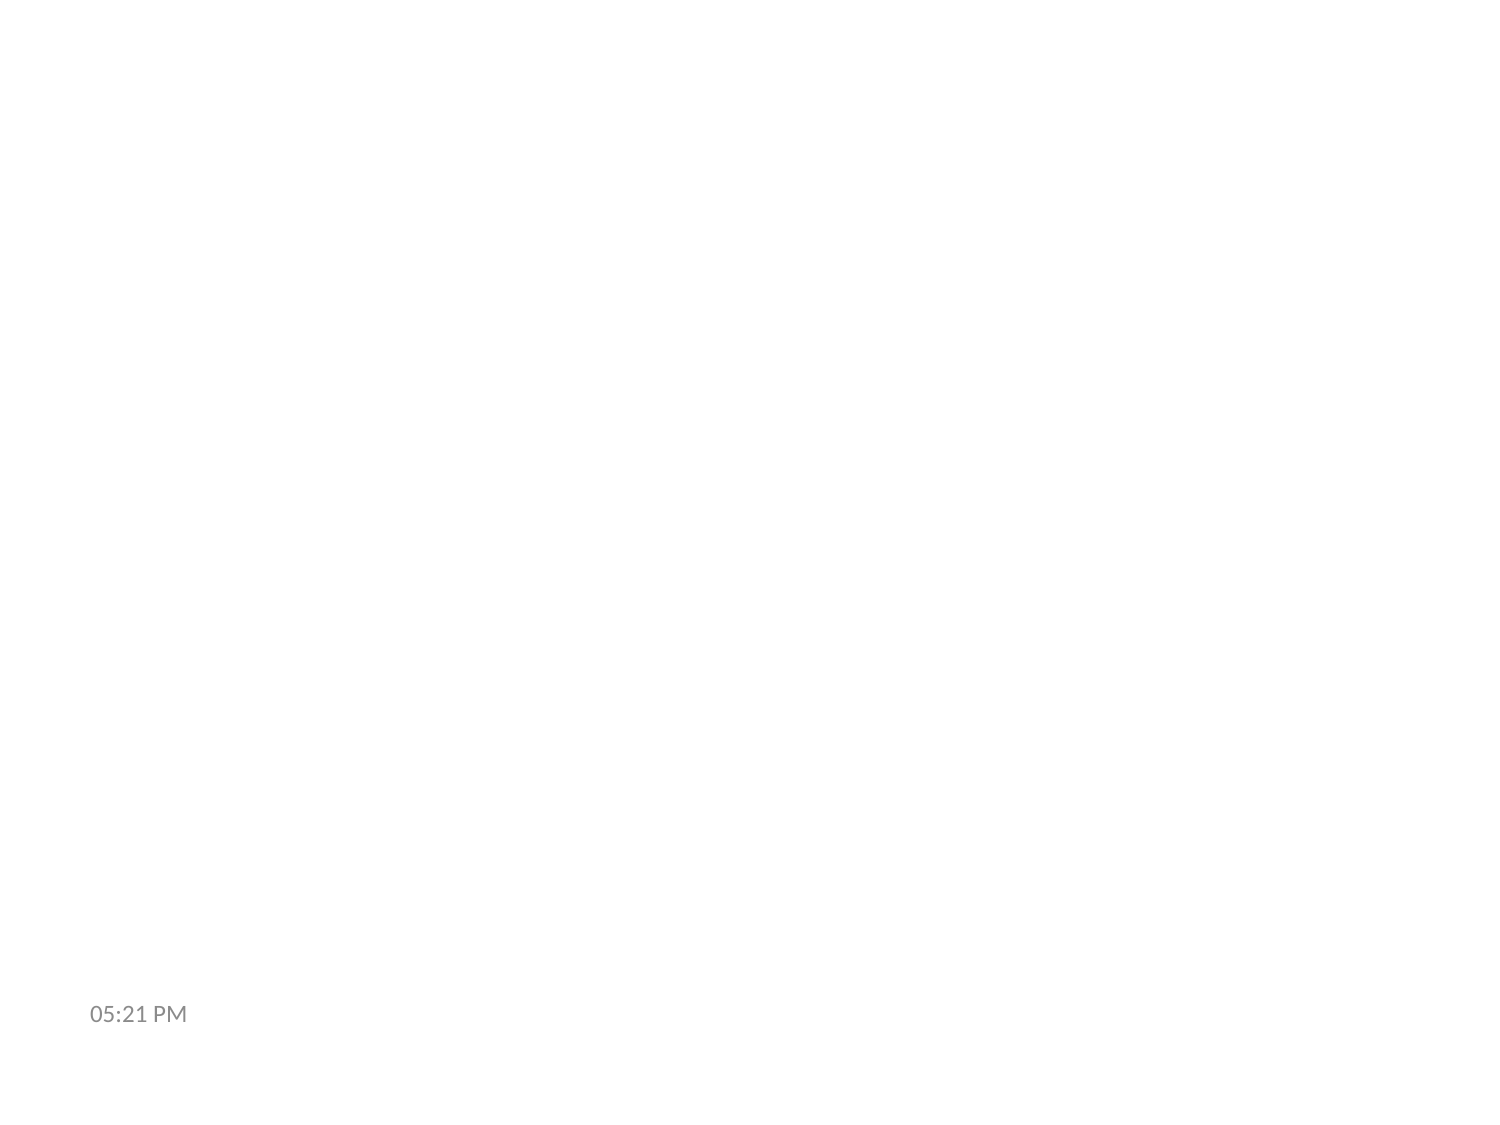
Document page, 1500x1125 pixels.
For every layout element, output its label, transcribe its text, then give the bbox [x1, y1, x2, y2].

text_box 3:35 PM [75, 982, 425, 1043]
